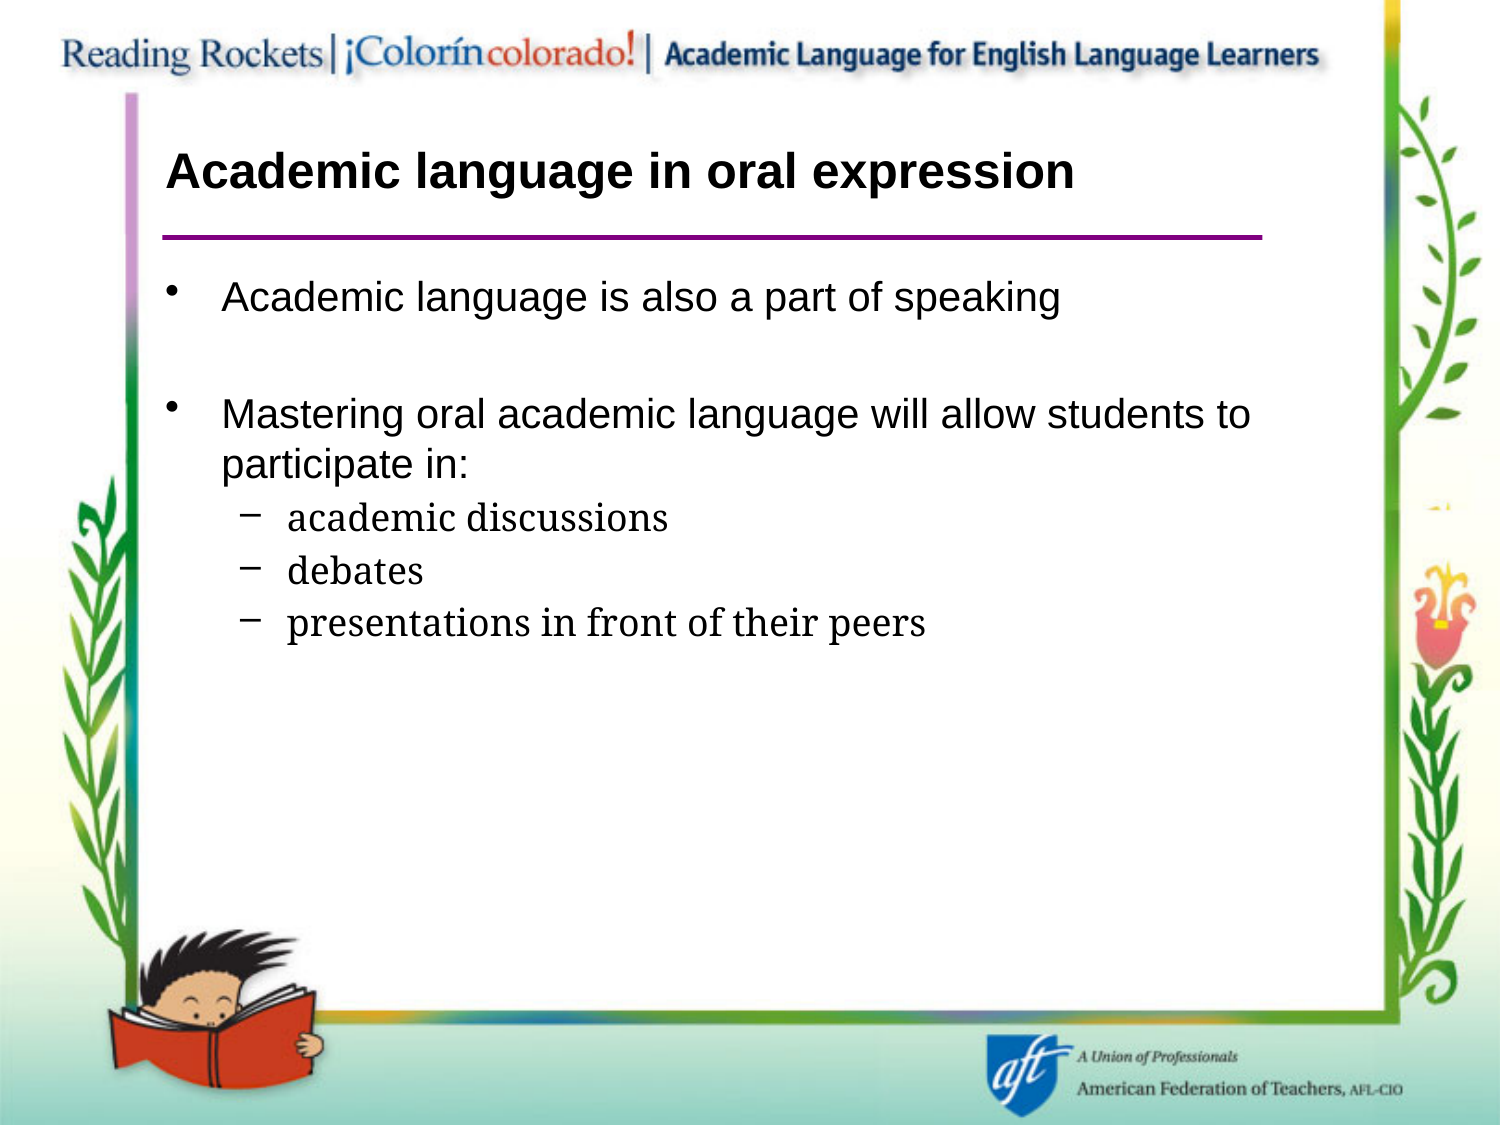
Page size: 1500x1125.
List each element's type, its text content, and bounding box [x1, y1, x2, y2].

picture [0, 0, 1500, 1125]
list Academic language is also a part of speaking Mastering oral academic language will allow students to participate in: academic discussions debates presentations in front of their peers [149, 262, 1376, 1006]
title Academic language in oral expression [149, 74, 1376, 262]
